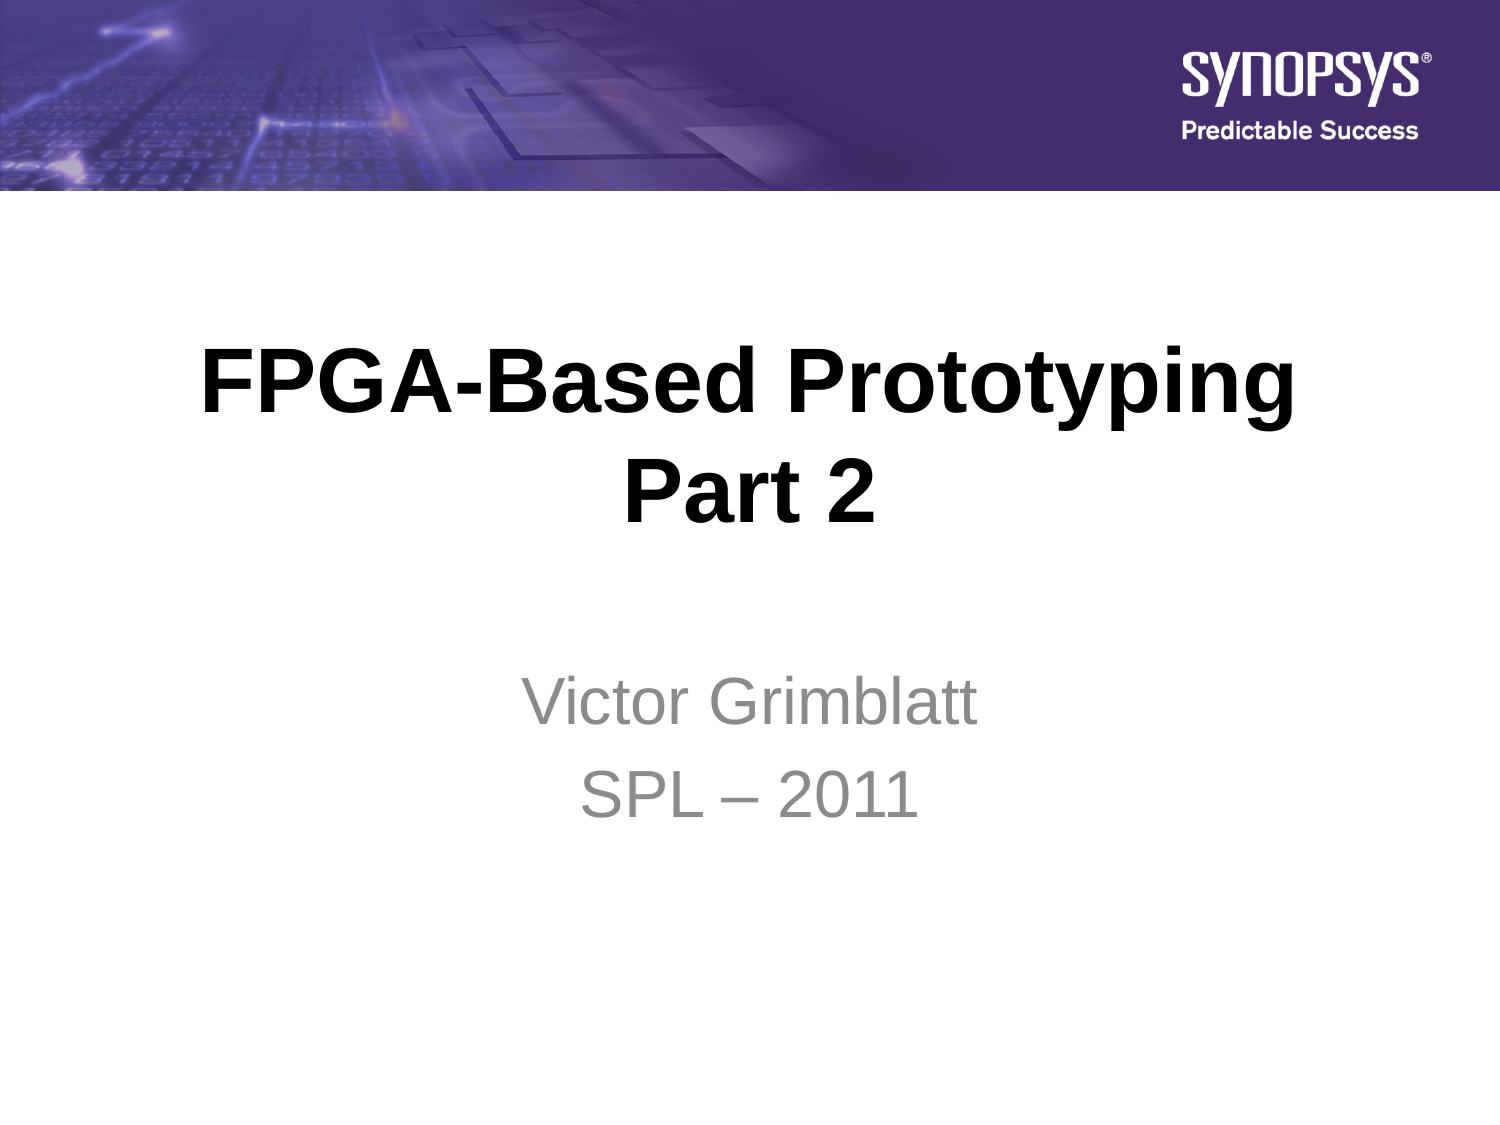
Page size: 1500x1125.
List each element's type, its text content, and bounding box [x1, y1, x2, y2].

subtitle Victor Grimblatt SPL – 2011 [393, 650, 1107, 938]
picture [0, 0, 1500, 191]
title FPGA-Based Prototyping Part 2 [181, 249, 1319, 613]
